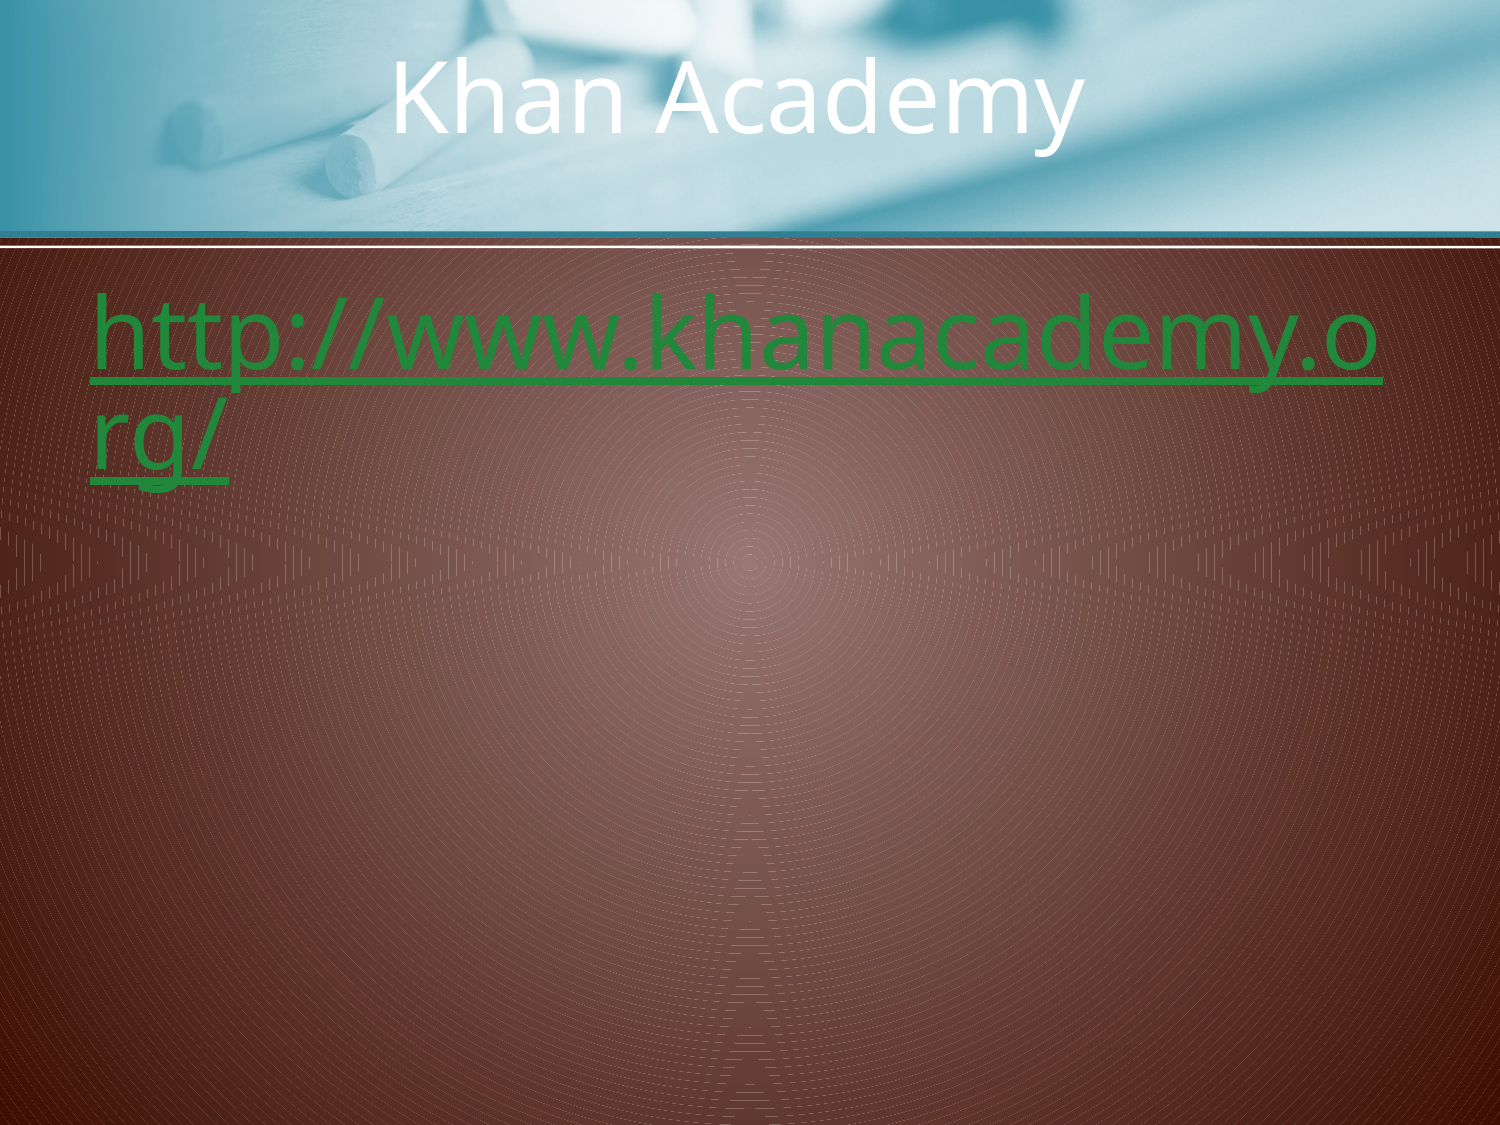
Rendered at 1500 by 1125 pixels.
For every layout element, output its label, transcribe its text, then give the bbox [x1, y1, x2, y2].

title Khan Academy [75, 75, 1425, 233]
list http://www.khanacademy.org/ [75, 262, 1425, 1005]
